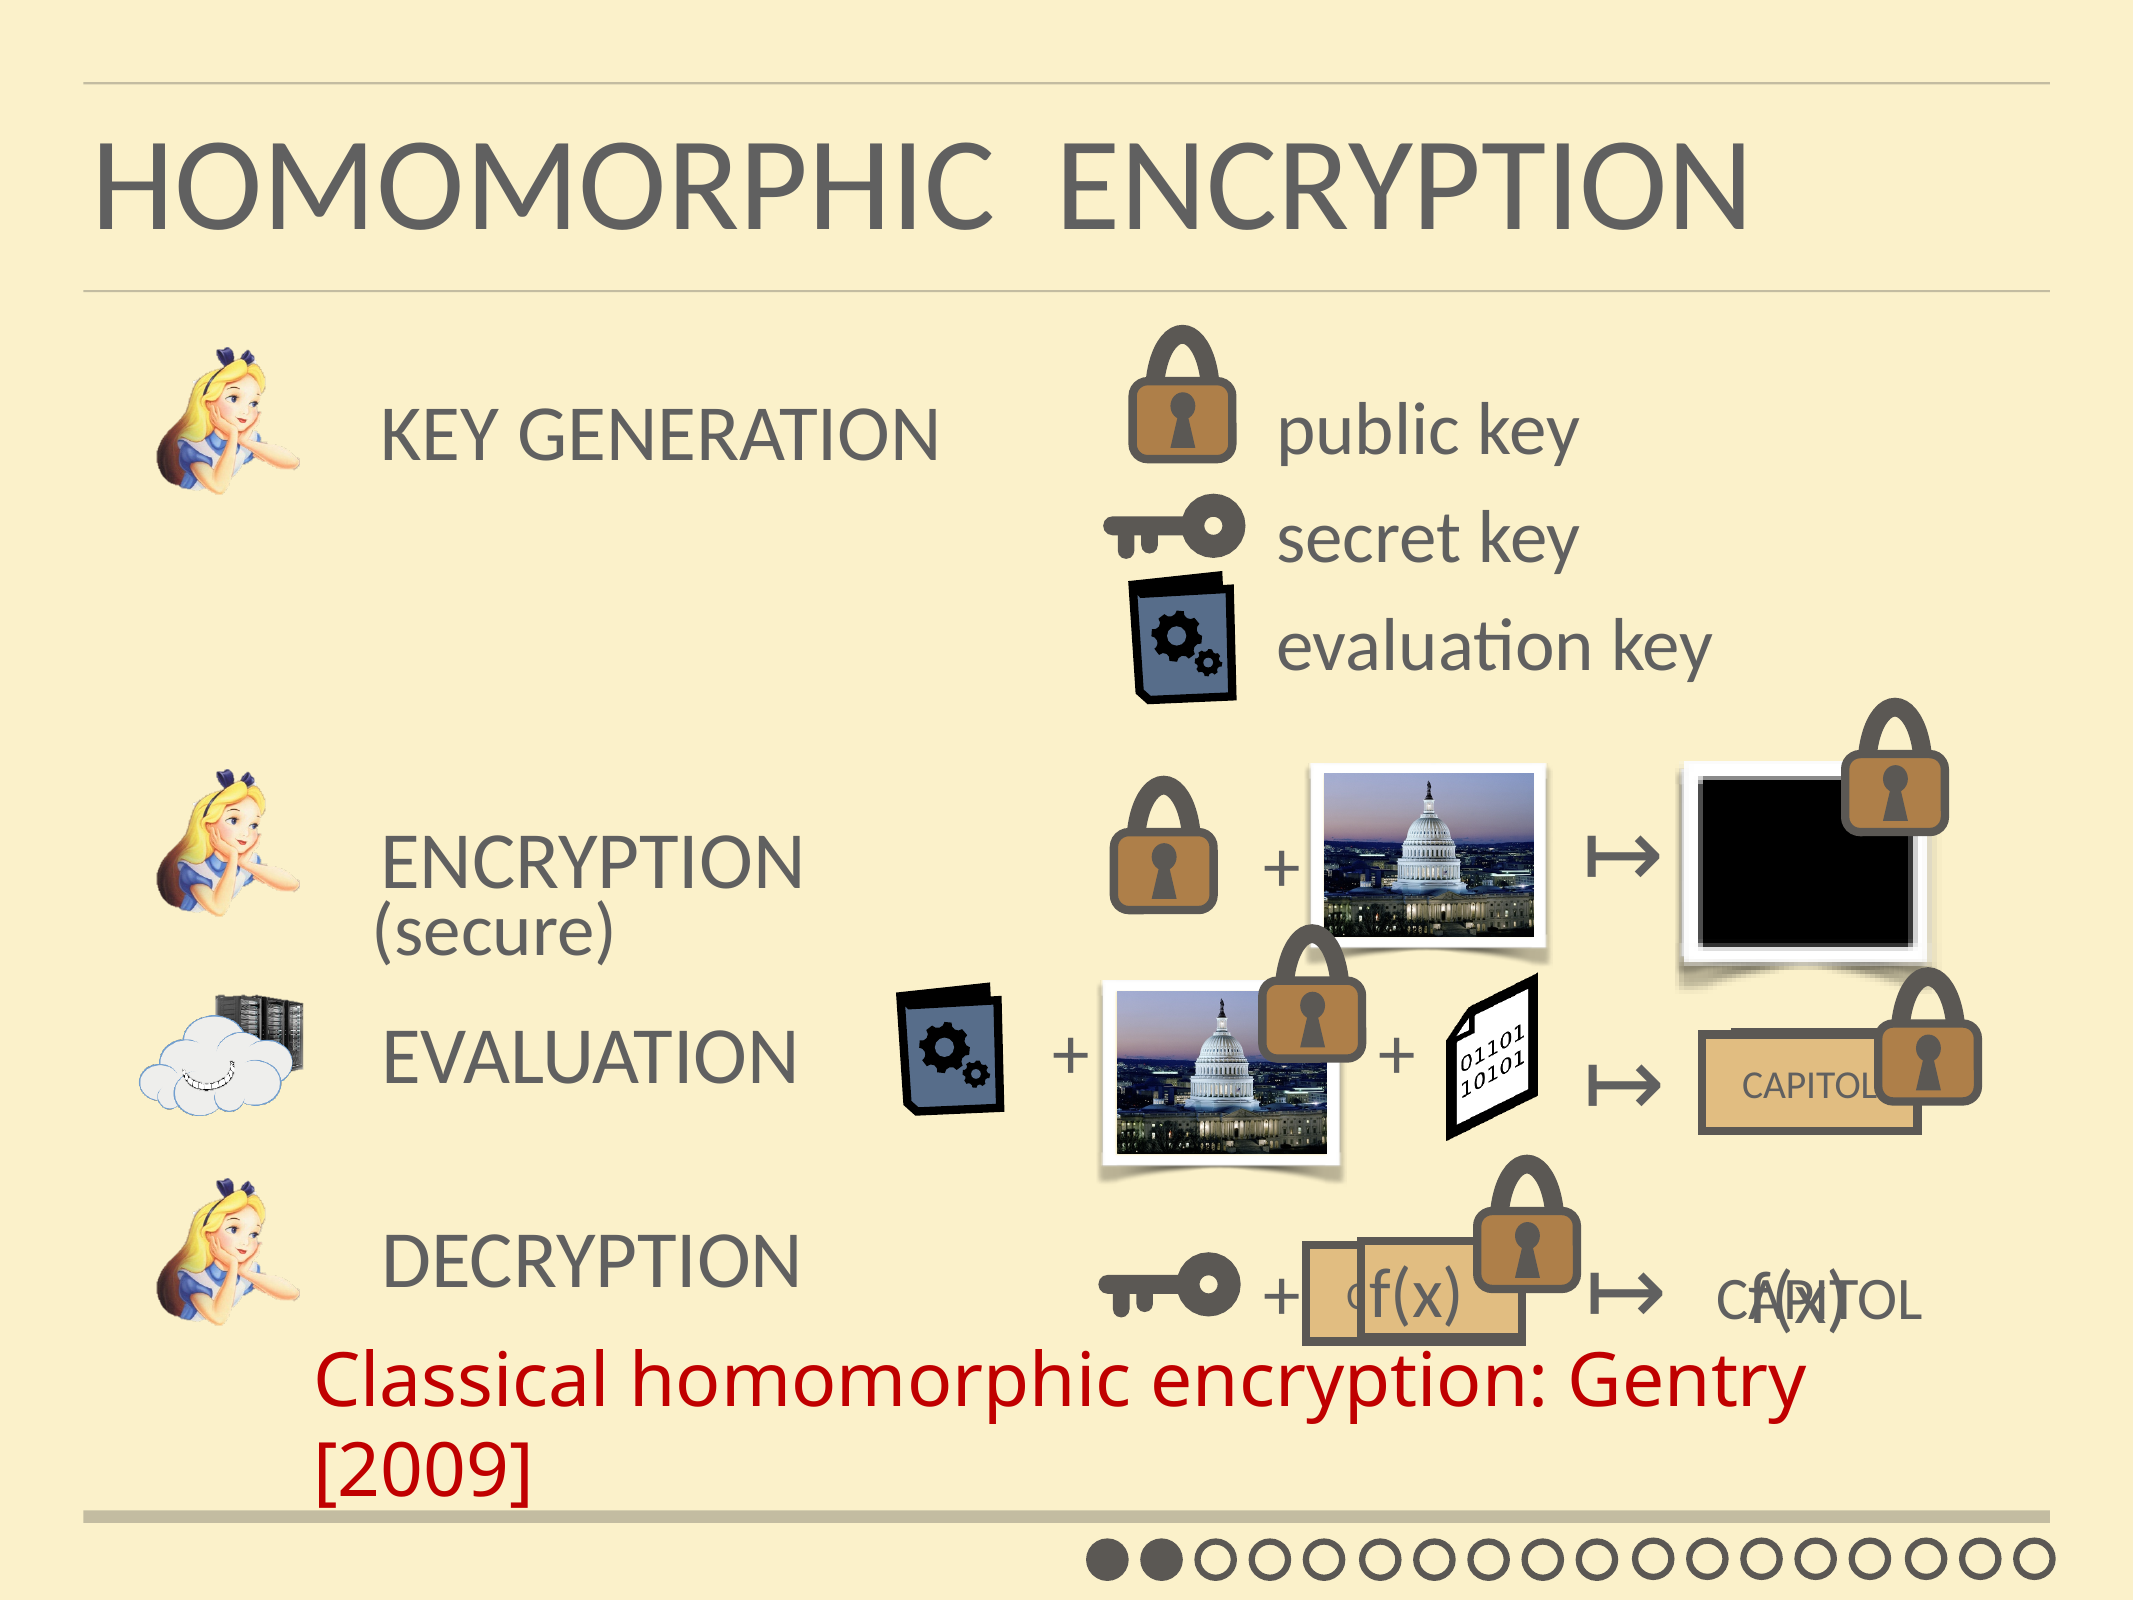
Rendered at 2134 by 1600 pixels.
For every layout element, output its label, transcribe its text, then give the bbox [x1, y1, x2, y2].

text_box f(x) [1740, 1240, 1858, 1323]
text_box [1470, 1541, 1507, 1578]
text_box ↦ [1574, 781, 1667, 916]
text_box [1132, 575, 1233, 701]
text_box + [1254, 809, 1297, 916]
text_box CAPITOL [1858, 1250, 1932, 1323]
text_box [1416, 1541, 1453, 1578]
picture [155, 1178, 301, 1326]
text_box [1304, 763, 1554, 970]
text_box [1305, 1541, 1343, 1578]
text_box [1362, 1541, 1399, 1578]
text_box + + [1353, 995, 1425, 1103]
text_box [138, 985, 324, 1116]
text_box ↦ [1577, 1218, 1676, 1323]
picture [155, 769, 301, 917]
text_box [1674, 761, 1942, 994]
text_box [900, 986, 1001, 1112]
text_box Classical homomorphic encryption: Gentry [2009] [304, 1323, 1995, 1520]
picture [155, 347, 301, 495]
text_box [1143, 1541, 1180, 1578]
text_box [1635, 1540, 1672, 1577]
text_box [1251, 1541, 1289, 1578]
text_box ↦ [1575, 1010, 1674, 1145]
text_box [1844, 706, 1946, 833]
text_box [1089, 1541, 1126, 1578]
text_box f(x) [1360, 1240, 1523, 1323]
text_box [1132, 333, 1233, 460]
text_box Key Generation [372, 381, 1034, 489]
text_box public key secret key evaluation key [1267, 353, 1723, 694]
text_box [1096, 979, 1347, 1187]
text_box [1851, 1540, 1889, 1577]
text_box (secure) [363, 872, 627, 979]
text_box [1797, 1540, 1834, 1577]
text_box Evaluation [372, 985, 1090, 1129]
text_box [1102, 504, 1235, 560]
text_box [1907, 1540, 1945, 1577]
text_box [1098, 1263, 1230, 1318]
text_box [1197, 1541, 1234, 1578]
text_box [1877, 976, 1979, 1102]
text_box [1113, 784, 1214, 911]
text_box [1262, 933, 1363, 1059]
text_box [1476, 1163, 1578, 1290]
text_box + + [1044, 995, 1089, 1103]
text_box [1743, 1540, 1780, 1577]
text_box [1578, 1541, 1616, 1578]
text_box CAPITOL [1310, 1245, 1360, 1323]
text_box Decryption [372, 1204, 894, 1318]
text_box [2016, 1540, 2053, 1577]
text_box [1962, 1540, 1999, 1577]
picture [1446, 972, 1538, 1141]
text_box Encryption [371, 706, 970, 1019]
text_box [1524, 1541, 1561, 1578]
text_box + [1254, 1237, 1310, 1323]
text_box CAPITOL [1707, 1250, 1740, 1323]
text_box [1689, 1540, 1726, 1577]
title Homomorphic encryption [82, 80, 2051, 292]
text_box CAPITOL [1701, 1034, 1918, 1131]
